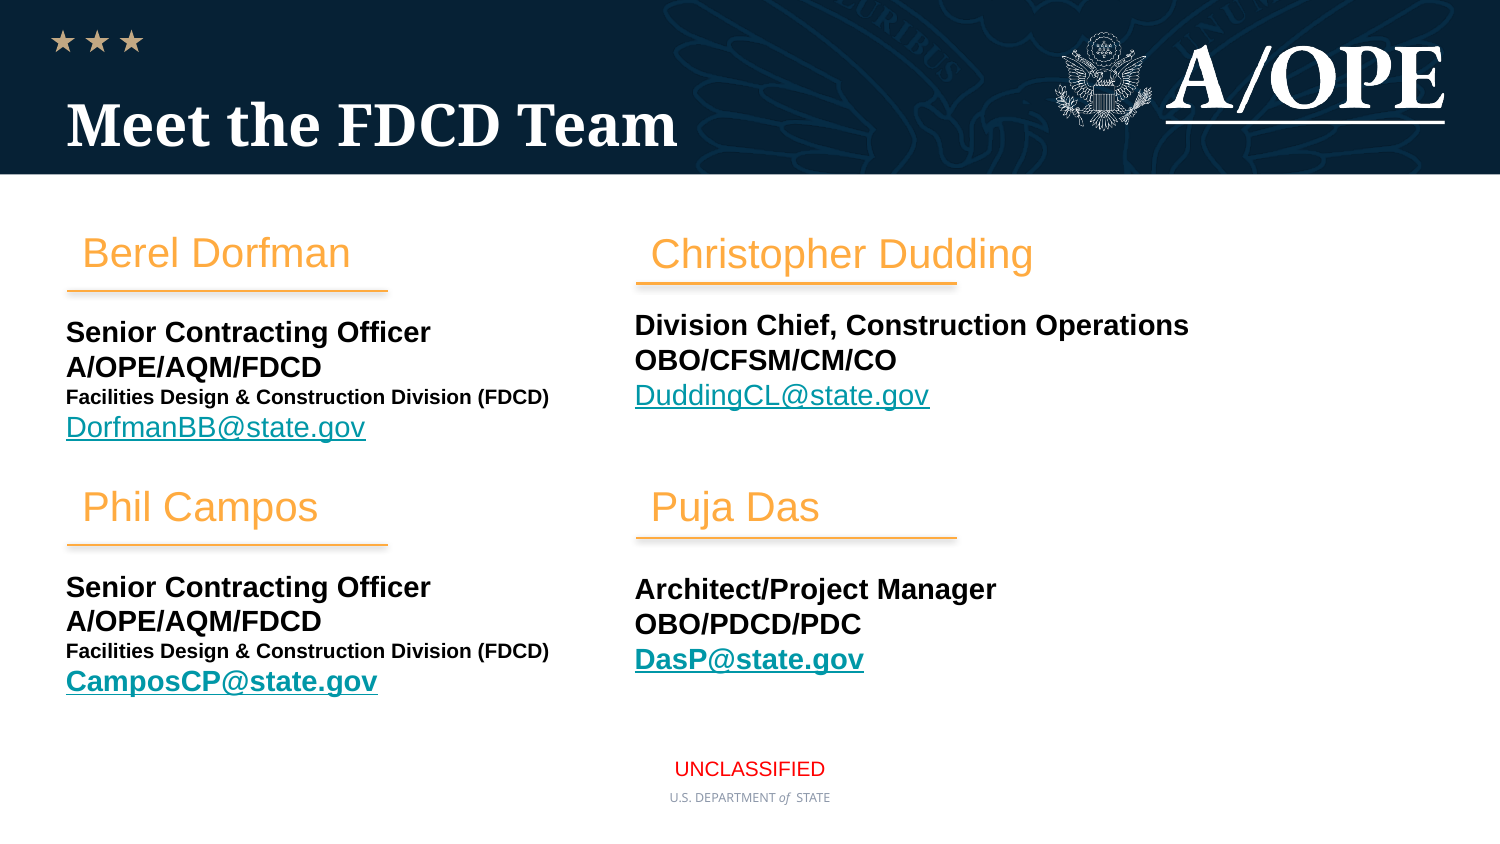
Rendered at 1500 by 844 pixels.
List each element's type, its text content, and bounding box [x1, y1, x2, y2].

text_box Berel Dorfman [67, 218, 424, 281]
text_box Senior Contracting Officer A/OPE/AQM/FDCD Facilities Design & Construction Division (FDCD) DorfmanBB@state.gov [51, 306, 711, 422]
text_box Christopher Dudding [635, 219, 1055, 274]
text_box Division Chief, Construction Operations OBO/CFSM/CM/CO DuddingCL@state.gov [619, 299, 1280, 415]
text_box Architect/Project Manager OBO/PDCD/PDC DasP@state.gov [619, 563, 1280, 677]
text_box Phil Campos [67, 472, 456, 536]
picture [587, 0, 1500, 174]
text_box Senior Contracting Officer A/OPE/AQM/FDCD Facilities Design & Construction Division (FDCD) CamposCP@state.gov [51, 560, 711, 676]
title Meet the FDCD Team [51, 72, 1449, 167]
text_box UNCLASSIFIED [659, 747, 841, 788]
text_box Puja Das [635, 472, 950, 529]
